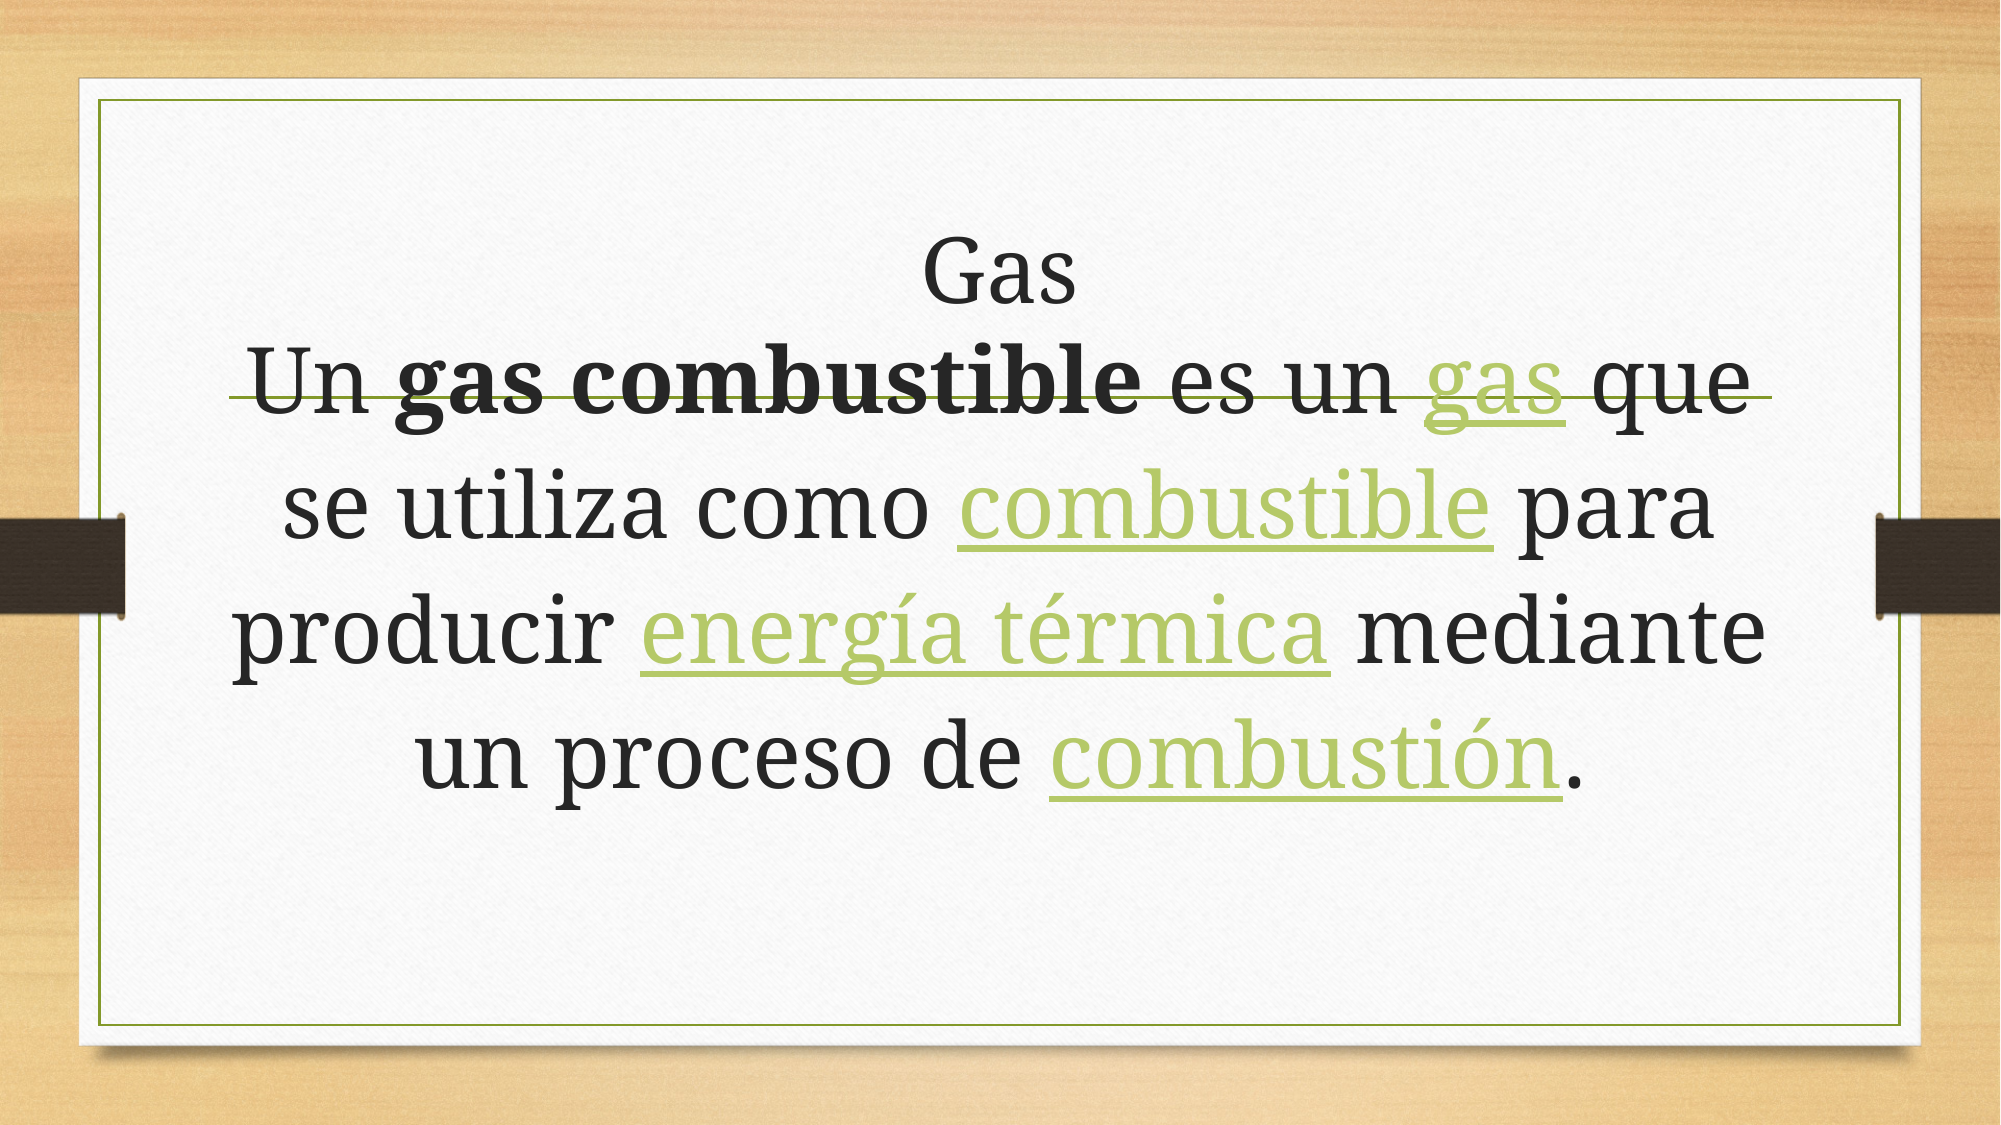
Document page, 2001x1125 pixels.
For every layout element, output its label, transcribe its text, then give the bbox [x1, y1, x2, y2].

title Gas Un gas combustible es un gas que se utiliza como combustible para producir energía térmica mediante un proceso de combustión. [212, 161, 1788, 983]
picture [0, 0, 2001, 1125]
